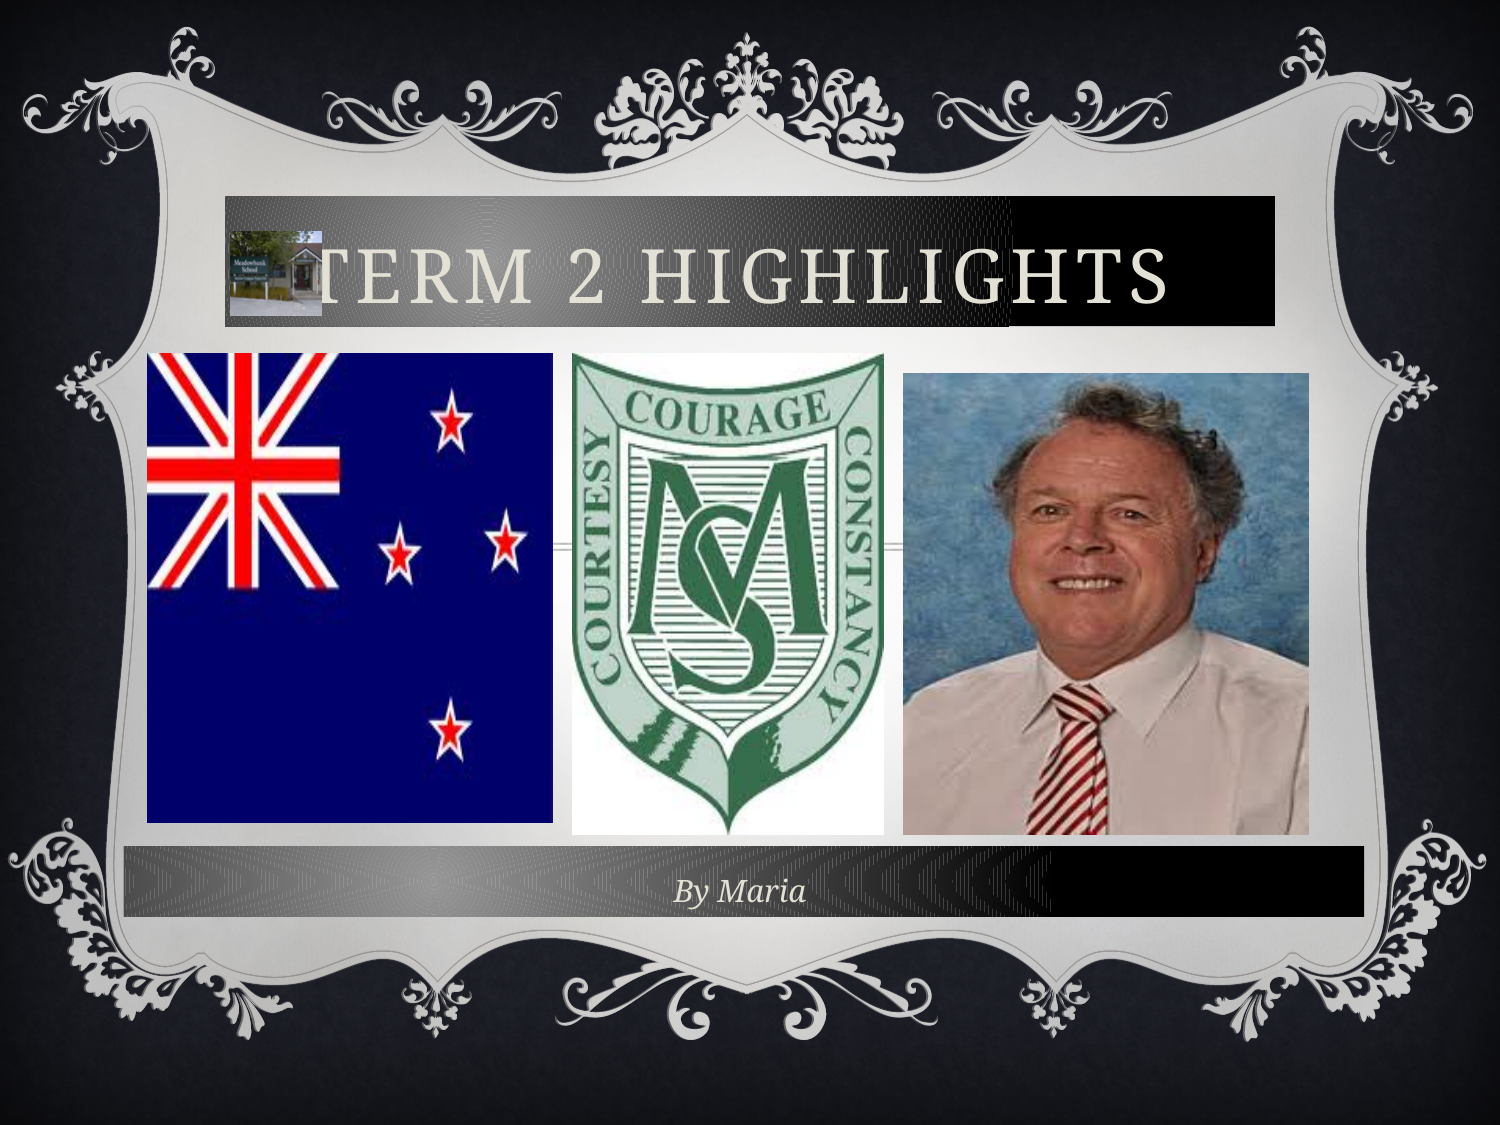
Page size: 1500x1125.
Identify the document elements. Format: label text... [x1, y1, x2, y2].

title Term 2 highlights [225, 196, 1275, 327]
subtitle By Maria [123, 846, 1365, 917]
picture [0, 0, 1500, 1125]
